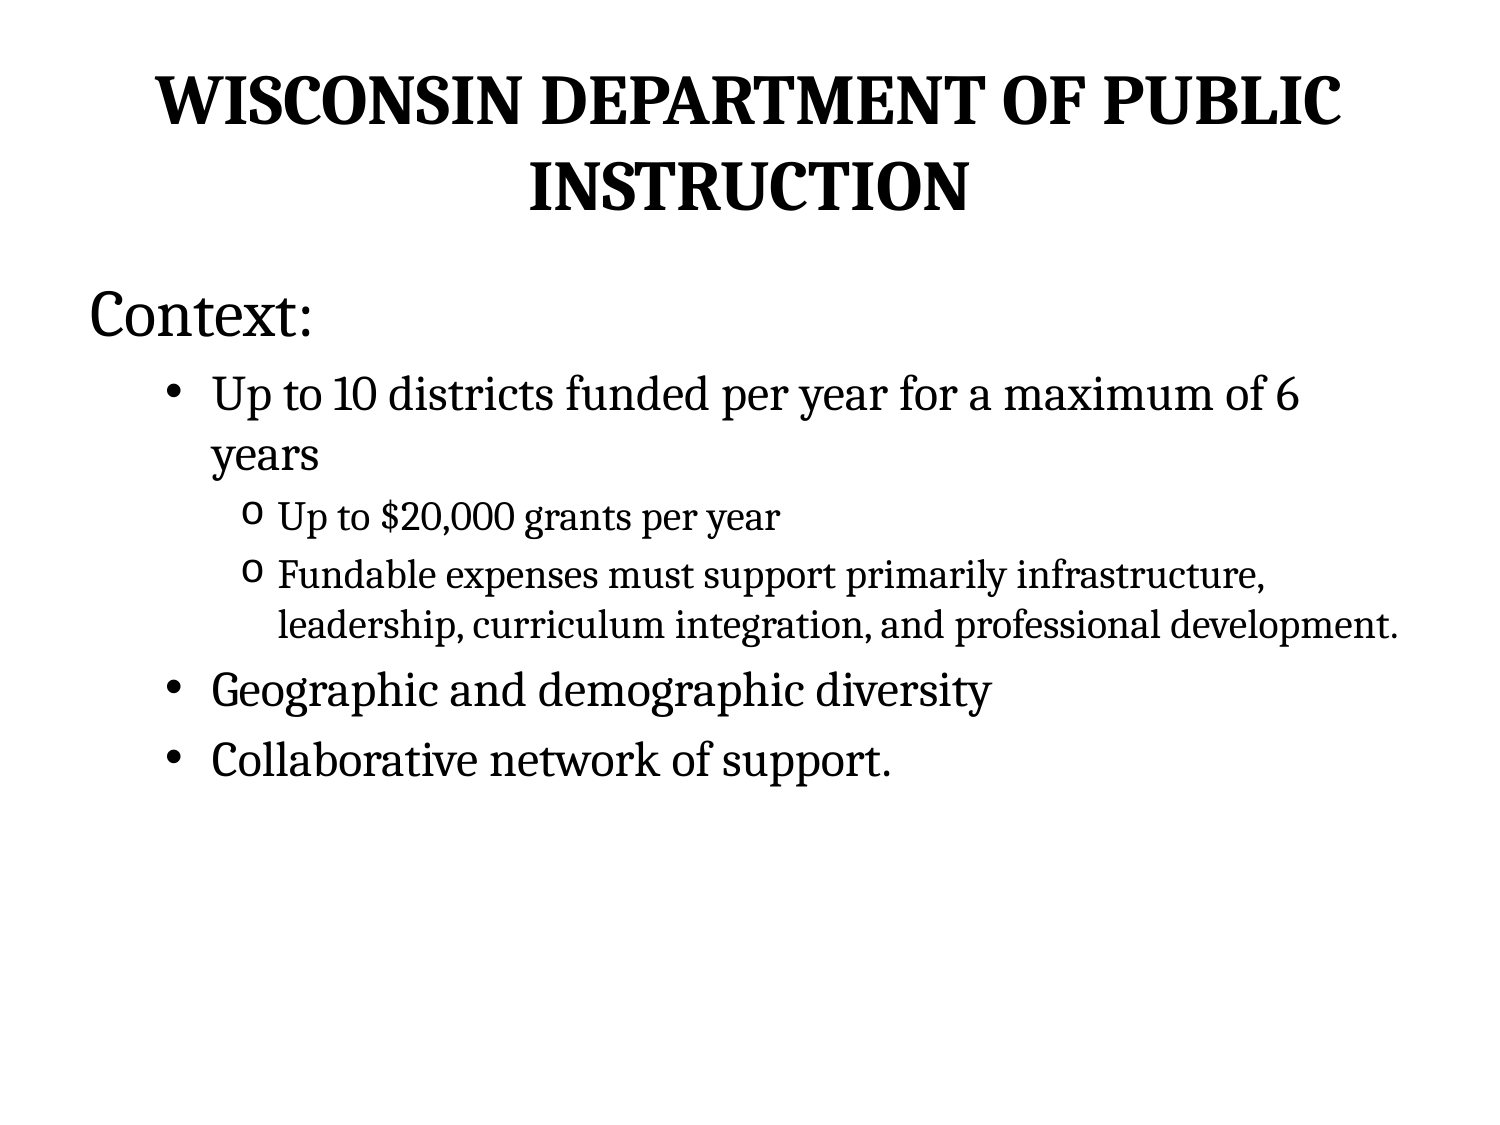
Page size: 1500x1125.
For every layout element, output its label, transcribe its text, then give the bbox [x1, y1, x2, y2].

list Context: Up to 10 districts funded per year for a maximum of 6 years Up to $20,000 grants per year Fundable expenses must support primarily infrastructure, leadership, curriculum integration, and professional development. Geographic and demographic diversity Collaborative network of support. [74, 262, 1426, 1006]
title Wisconsin Department of Public Instruction [74, 44, 1426, 233]
